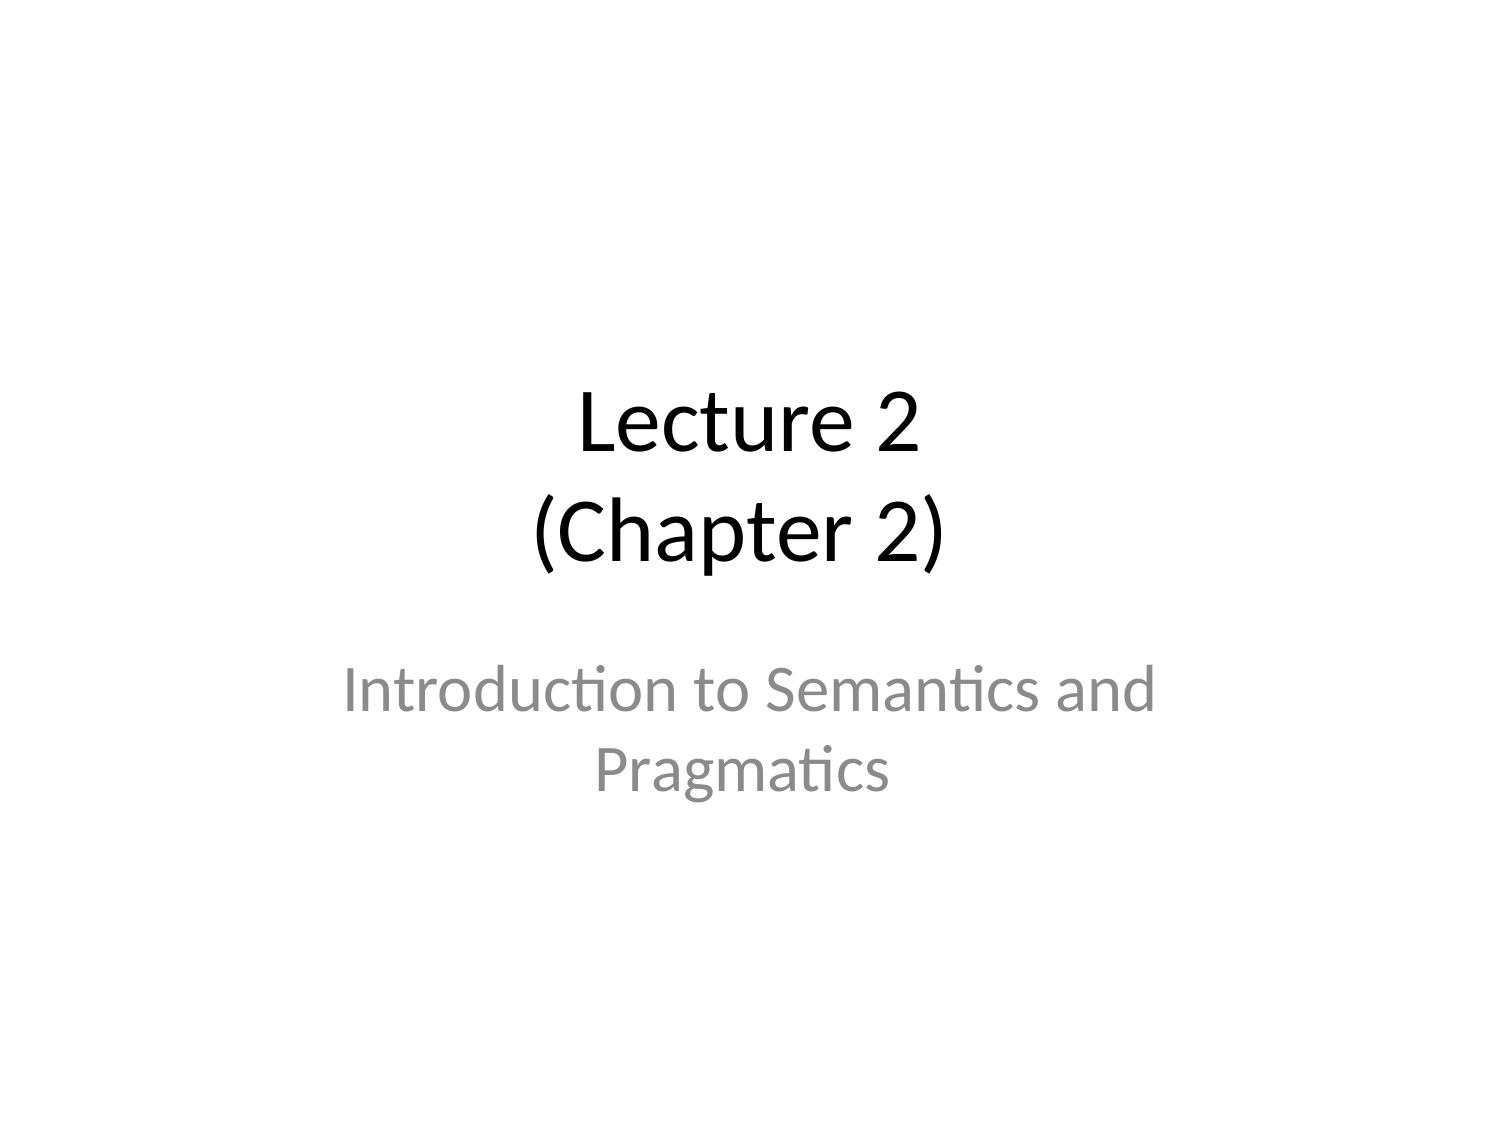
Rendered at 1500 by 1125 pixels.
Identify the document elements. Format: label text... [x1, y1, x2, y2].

title Lecture 2 (Chapter 2) [112, 349, 1388, 591]
subtitle Introduction to Semantics and Pragmatics [225, 637, 1275, 925]
